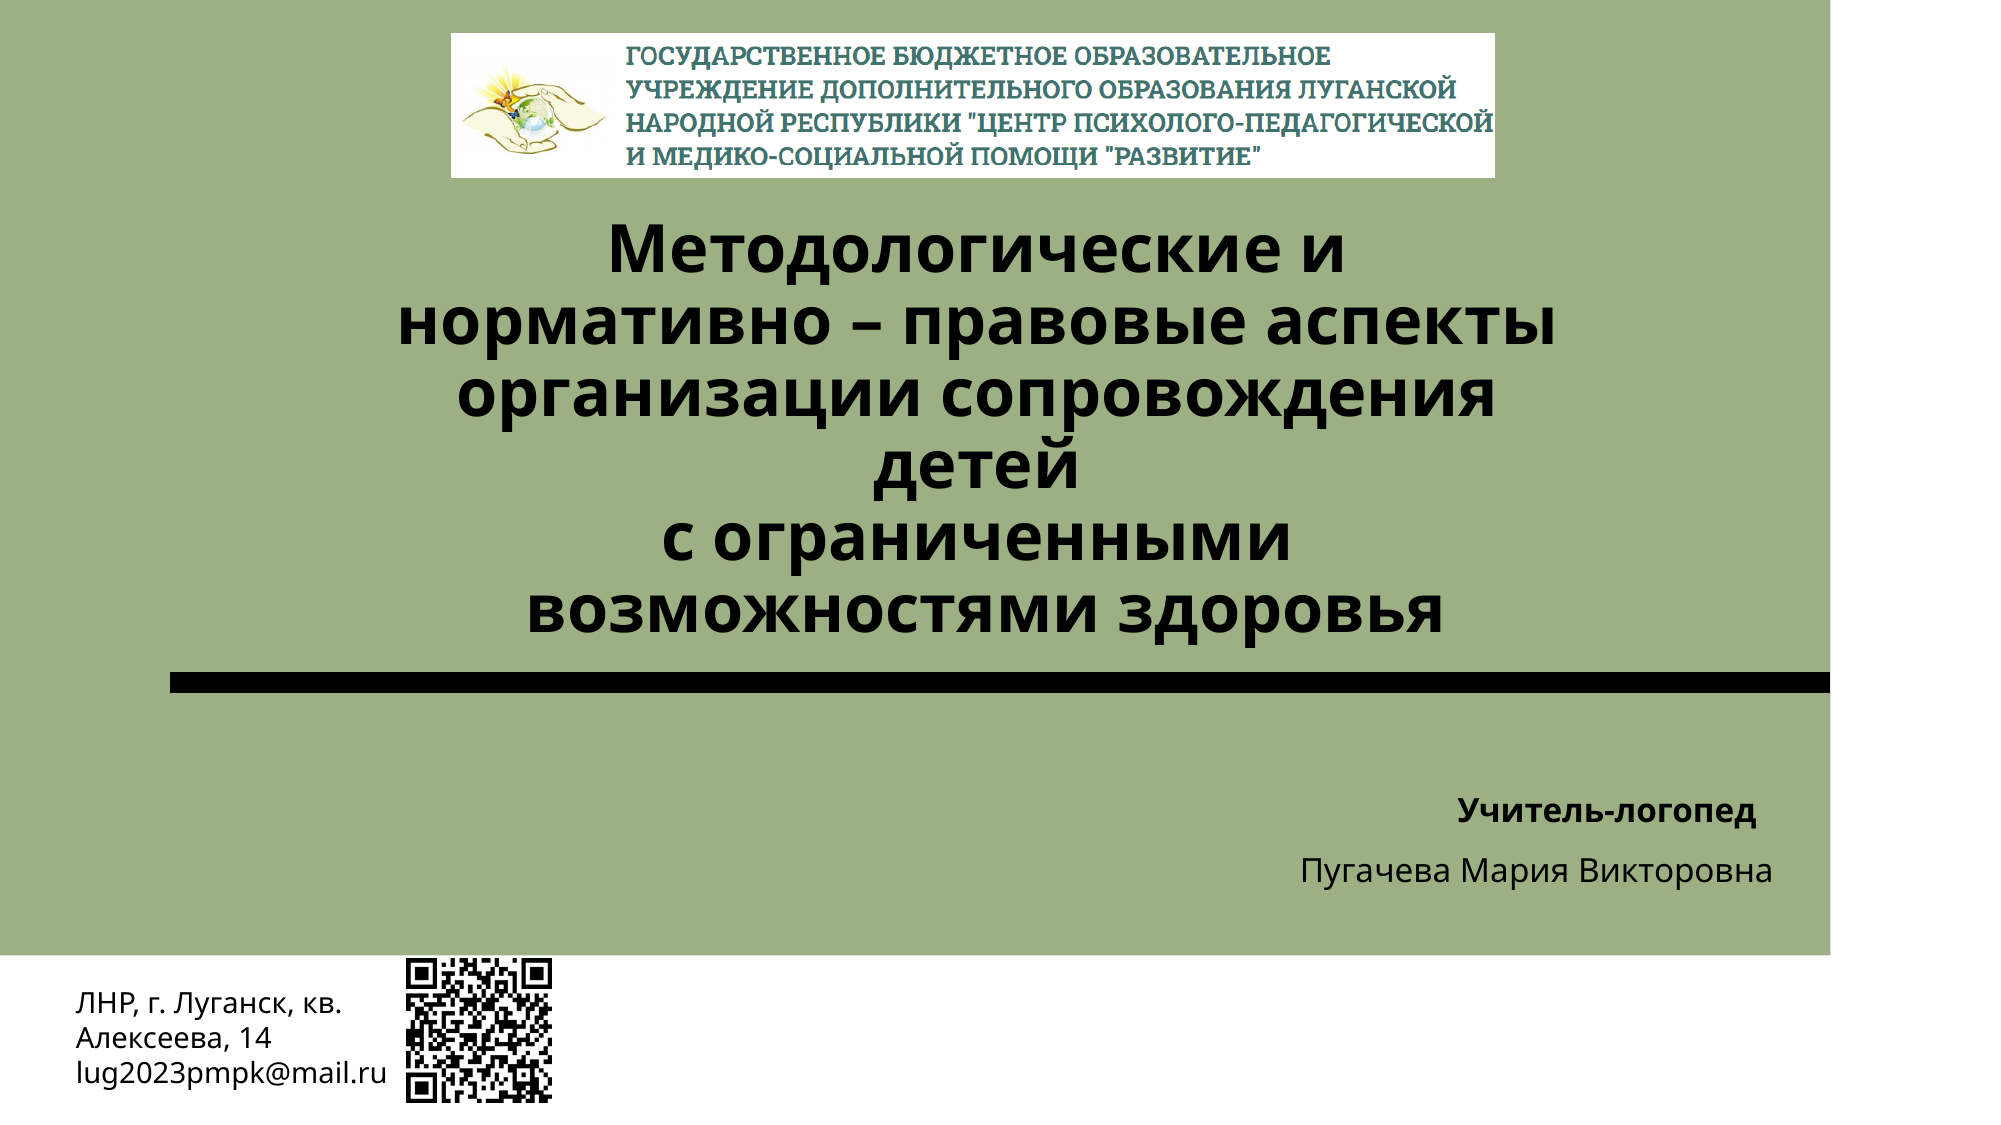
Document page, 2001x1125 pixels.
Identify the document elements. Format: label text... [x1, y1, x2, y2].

picture [451, 33, 1495, 178]
text_box ЛНР, г. Луганск, кв. Алексеева, 14 lug2023pmpk@mail.ru [61, 976, 406, 1097]
picture [406, 958, 552, 1104]
list Учитель-логопед Пугачева Мария Викторовна [521, 788, 1810, 891]
title Методологические и нормативно – правовые аспекты организации сопровождения детей с ограниченными возможностями здоровья [346, 307, 1627, 655]
